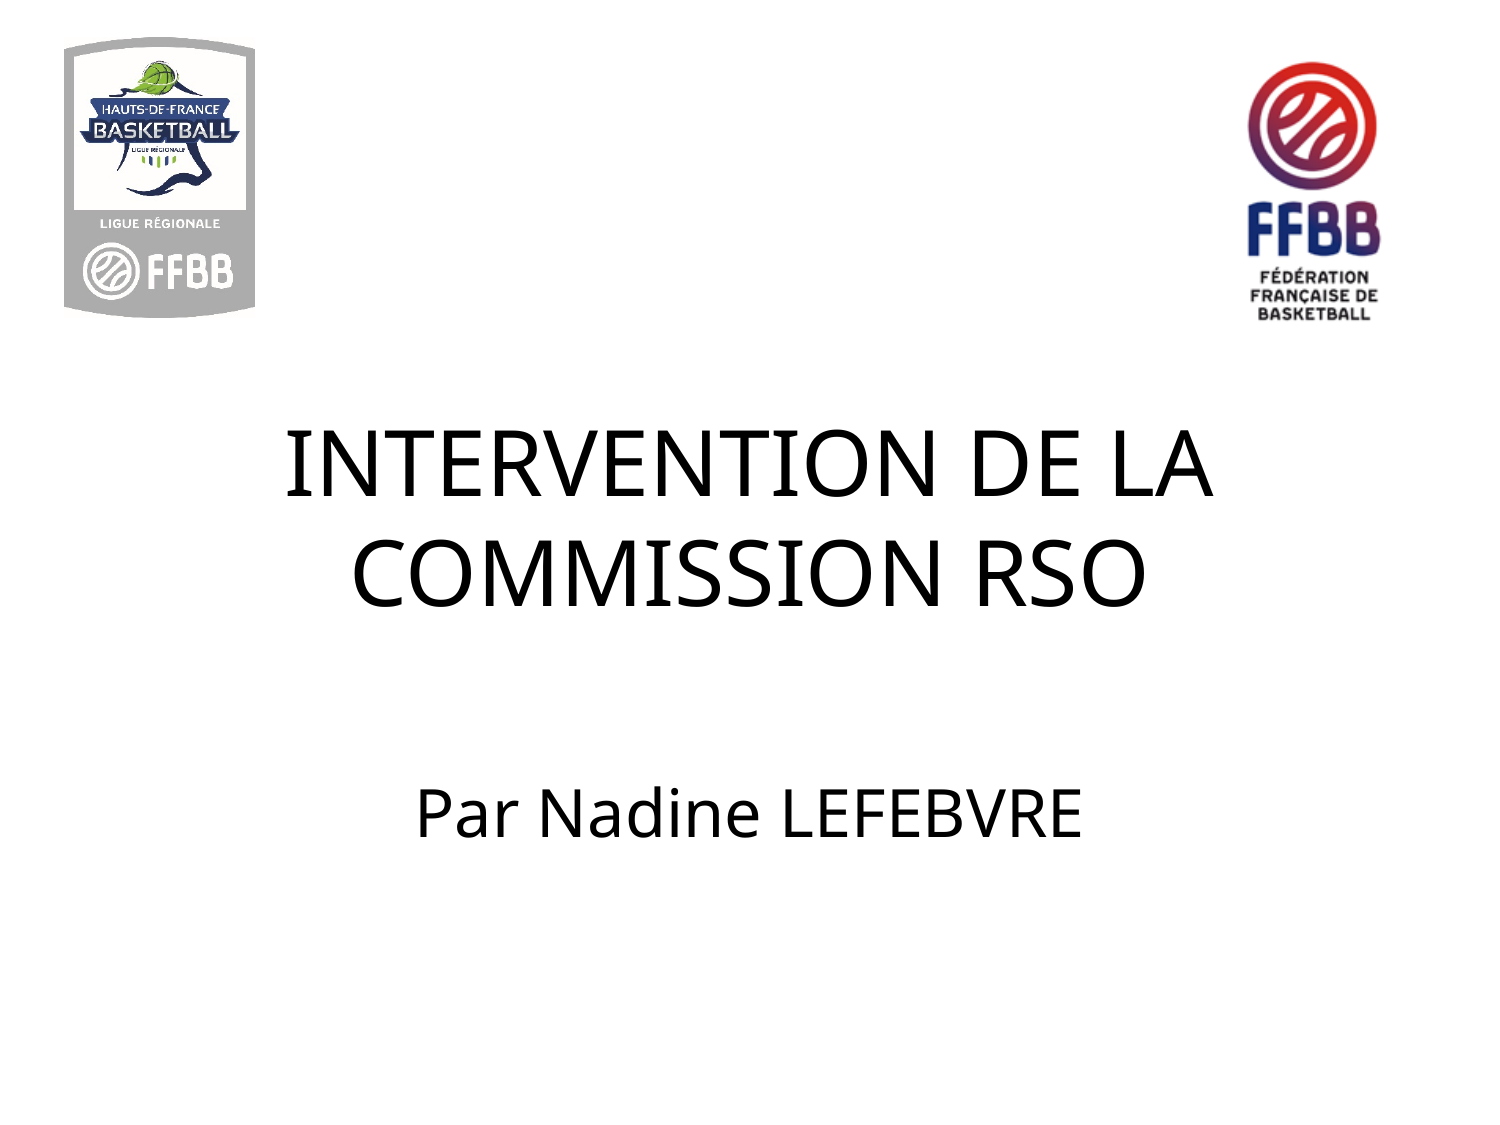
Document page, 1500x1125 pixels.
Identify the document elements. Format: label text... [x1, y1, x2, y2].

picture [64, 37, 255, 318]
picture [1224, 37, 1405, 350]
title INTERVENTION DE LA COMMISSION RSO [112, 420, 1388, 609]
subtitle Par Nadine LEFEBVRE [168, 763, 1332, 1051]
